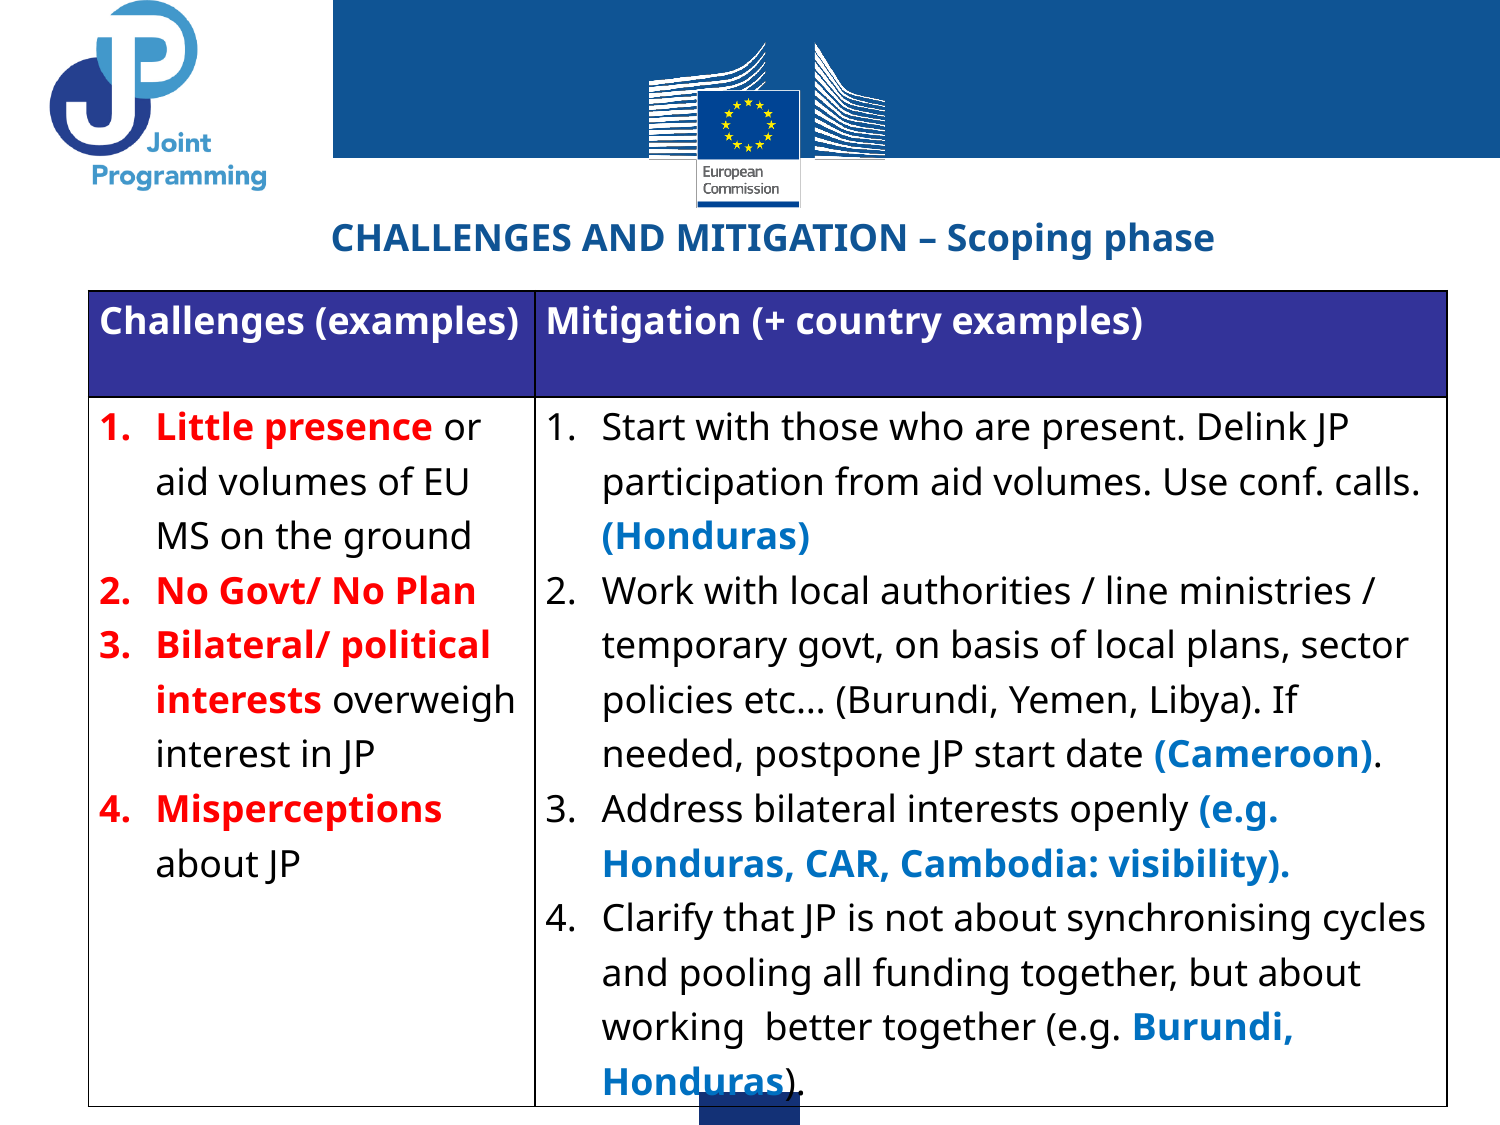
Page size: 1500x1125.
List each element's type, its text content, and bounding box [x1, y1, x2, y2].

picture [649, 42, 885, 206]
text_box CHALLENGES AND MITIGATION – Scoping phase [171, 206, 1376, 267]
table_cell Little presence or aid volumes of EU MS on the ground No Govt/ No Plan Bilateral/ political interests overweigh interest in JP Misperceptions about JP [89, 398, 534, 1106]
picture [0, 0, 333, 195]
table_cell Start with those who are present. Delink JP participation from aid volumes. Use conf. calls. (Honduras) Work with local authorities / line ministries / temporary govt, on basis of local plans, sector policies etc… (Burundi, Yemen, Libya). If needed, postpone JP start date (Cameroon). Address bilateral interests openly (e.g. Honduras, CAR, Cambodia: visibility). Clarify that JP is not about synchronising cycles and pooling all funding together, but about working better together (e.g. Burundi, Honduras). [536, 398, 1446, 1106]
table_header Challenges (examples) [89, 292, 534, 396]
table_header Mitigation (+ country examples) [536, 292, 1446, 396]
